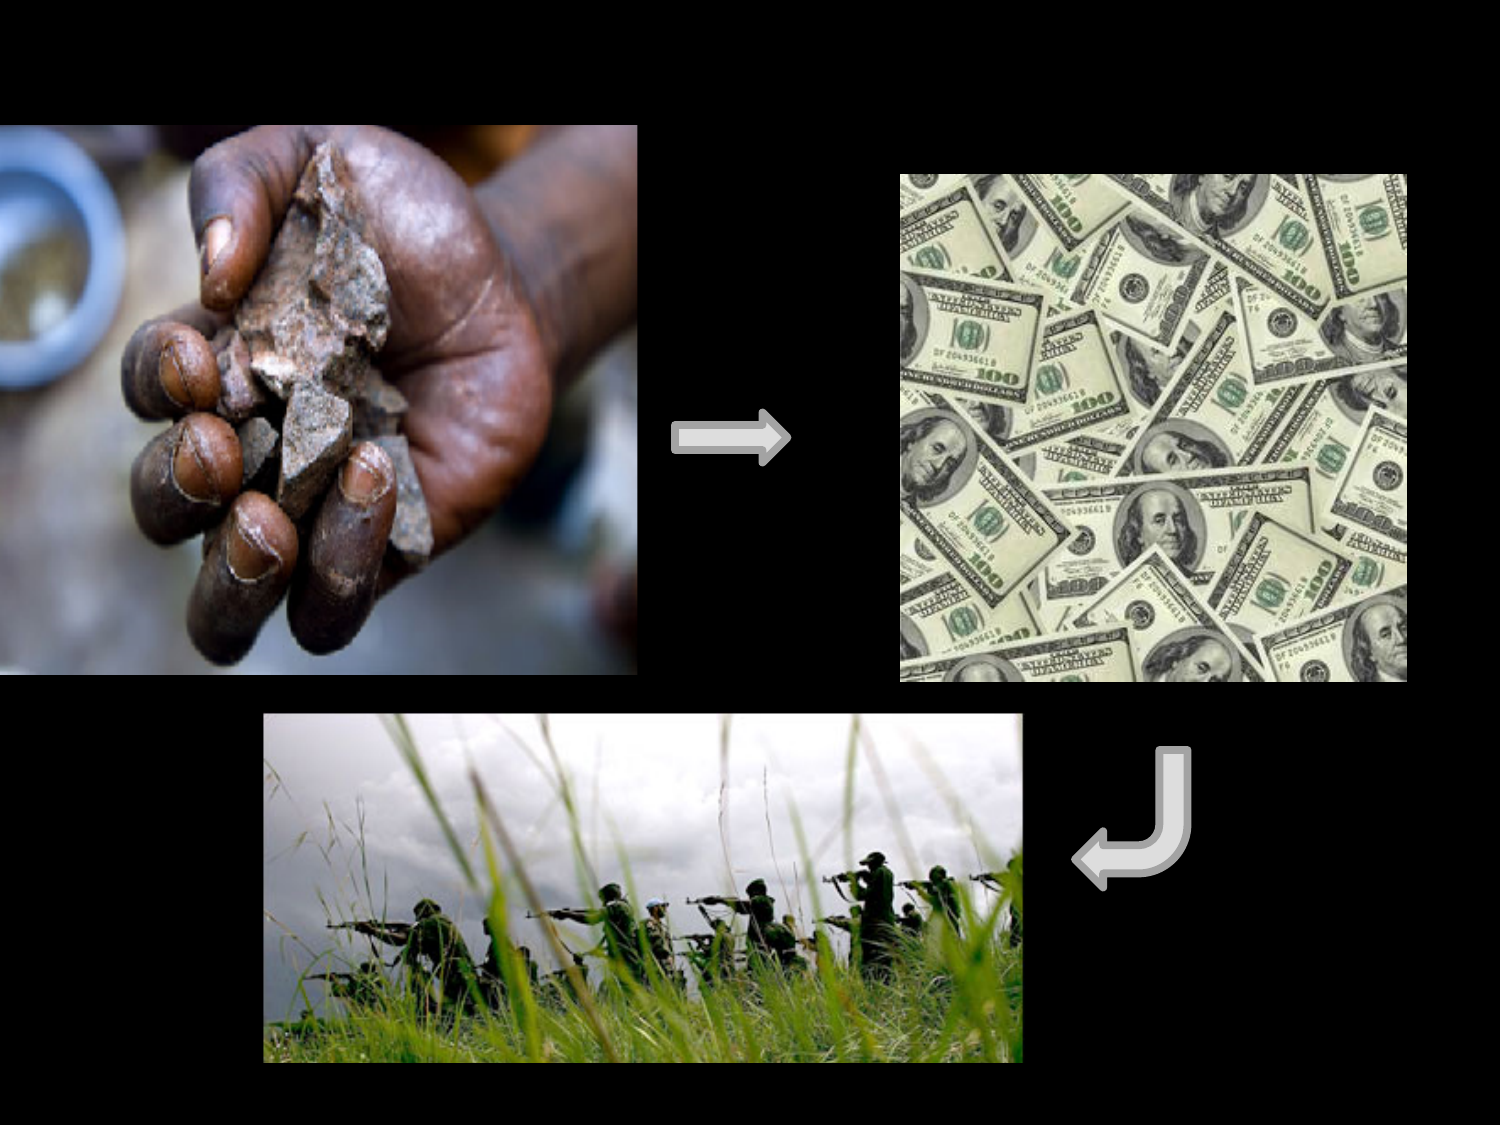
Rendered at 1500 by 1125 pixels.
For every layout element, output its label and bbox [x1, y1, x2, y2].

text_box [671, 408, 792, 467]
text_box [1071, 746, 1192, 892]
picture [262, 712, 1025, 1063]
picture [0, 124, 638, 675]
picture [899, 174, 1407, 682]
